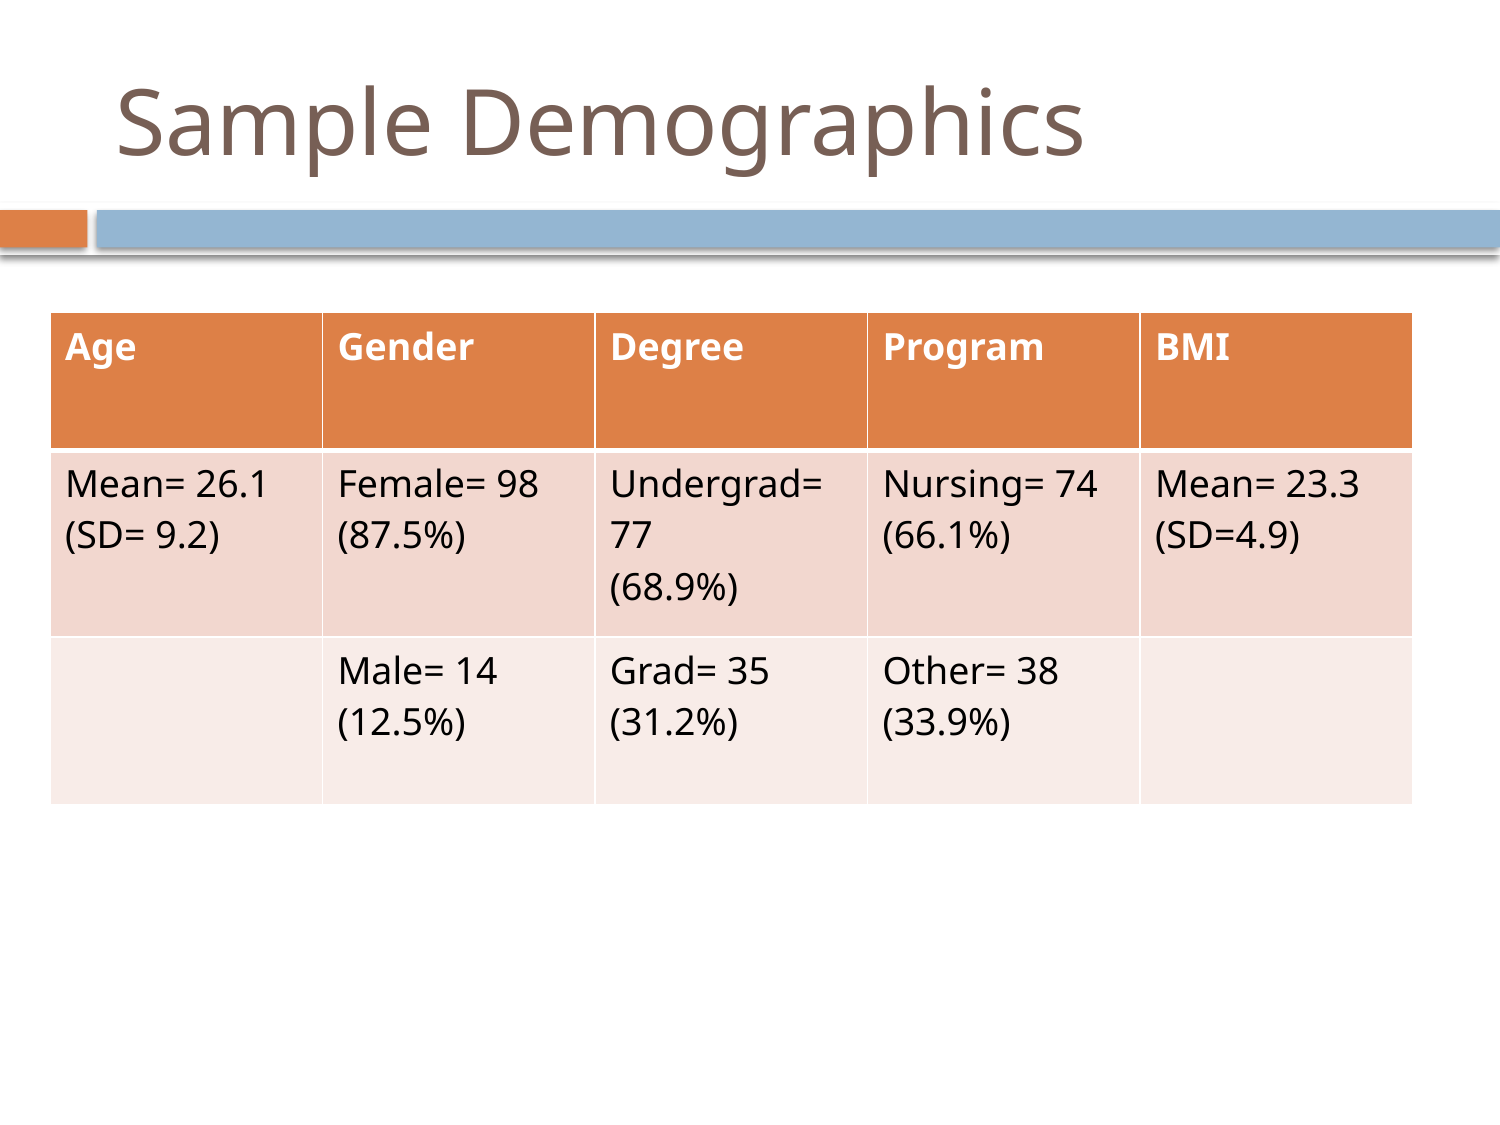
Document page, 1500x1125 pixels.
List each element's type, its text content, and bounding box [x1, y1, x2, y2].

table_cell Other= 38 (33.9%) [868, 638, 1139, 804]
table_cell Female= 98 (87.5%) [323, 453, 594, 636]
table_cell Male= 14 (12.5%) [323, 638, 594, 804]
table_cell Grad= 35 (31.2%) [596, 638, 867, 804]
table_cell Undergrad= 77 (68.9%) [596, 453, 867, 636]
table_header Gender [323, 313, 594, 448]
table_header Age [51, 313, 322, 448]
table_cell [1141, 638, 1412, 804]
title Sample Demographics [100, 37, 1438, 200]
table_header Program [868, 313, 1139, 448]
table_header Degree [596, 313, 867, 448]
table_cell Nursing= 74 (66.1%) [868, 453, 1139, 636]
table_cell Mean= 23.3 (SD=4.9) [1141, 453, 1412, 636]
table_cell [51, 638, 322, 804]
table_header BMI [1141, 313, 1412, 448]
table_cell Mean= 26.1 (SD= 9.2) [51, 453, 322, 636]
